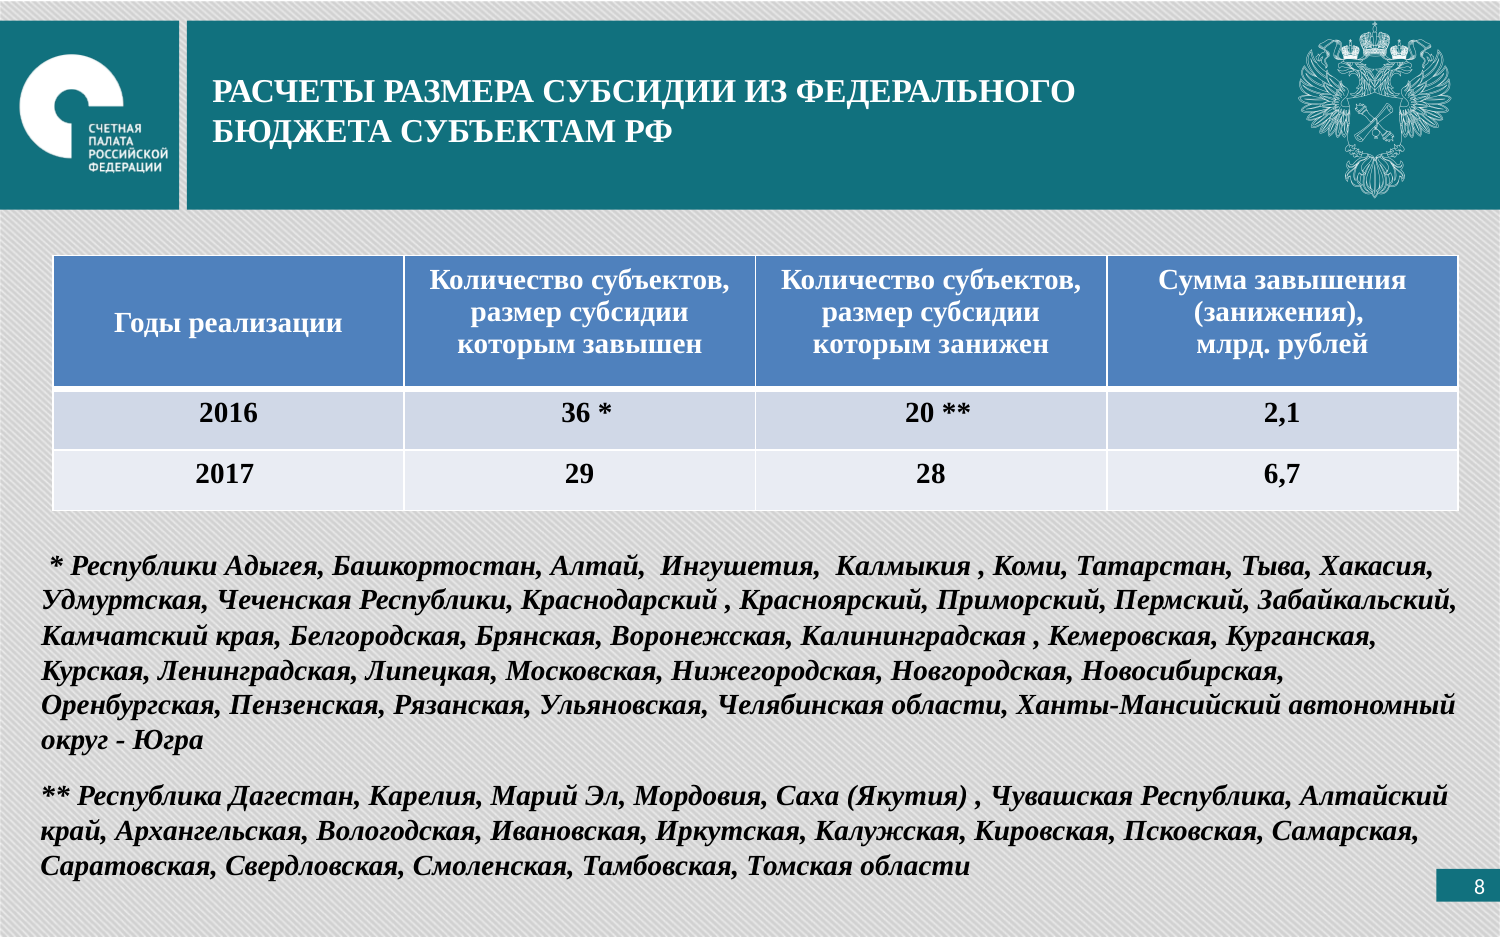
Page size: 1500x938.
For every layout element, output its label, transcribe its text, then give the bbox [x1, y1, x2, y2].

table_cell 2017 [54, 451, 403, 510]
table_cell 20 ** [756, 392, 1106, 449]
table_header Сумма завышения (занижения), млрд. рублей [1108, 256, 1457, 386]
table_cell 29 [405, 451, 755, 510]
table_cell 6,7 [1108, 451, 1457, 510]
table_cell 28 [756, 451, 1106, 510]
text_box * Республики Адыгея, Башкортостан, Алтай, Ингушетия, Калмыкия , Коми, Татарстан, Тыва, Хакасия, Удмуртская, Чеченская Республики, Краснодарский , Красноярский, Приморский, Пермский, Забайкальский, Камчатский края, Белгородская, Брянская, Воронежская, Калининградская , Кемеровская, Курганская, Курская, Ленинградская, Липецкая, Московская, Нижегородская, Новгородская, Новосибирская, Оренбургская, Пензенская, Рязанская, Ульяновская, Челябинская области, Ханты-Мансийский автономный округ - Югра [26, 538, 1483, 763]
table_cell 36 * [405, 392, 755, 449]
table_cell 2016 [54, 392, 403, 449]
table_header Количество субъектов, размер субсидии которым занижен [756, 256, 1106, 386]
text_box РАСЧЕТЫ РАЗМЕРА СУБСИДИИ ИЗ ФЕДЕРАЛЬНОГО БЮДЖЕТА СУБЪЕКТАМ РФ [197, 61, 1237, 156]
table_header Годы реализации [54, 256, 403, 386]
table_cell 2,1 [1108, 392, 1457, 449]
picture [0, 1, 1500, 937]
table_header Количество субъектов, размер субсидии которым завышен [405, 256, 755, 386]
text_box ** Республика Дагестан, Карелия, Марий Эл, Мордовия, Саха (Якутия) , Чувашская Республика, Алтайский край, Архангельская, Вологодская, Ивановская, Иркутская, Калужская, Кировская, Псковская, Самарская, Саратовская, Свердловская, Смоленская, Тамбовская, Томская области [25, 769, 1500, 889]
